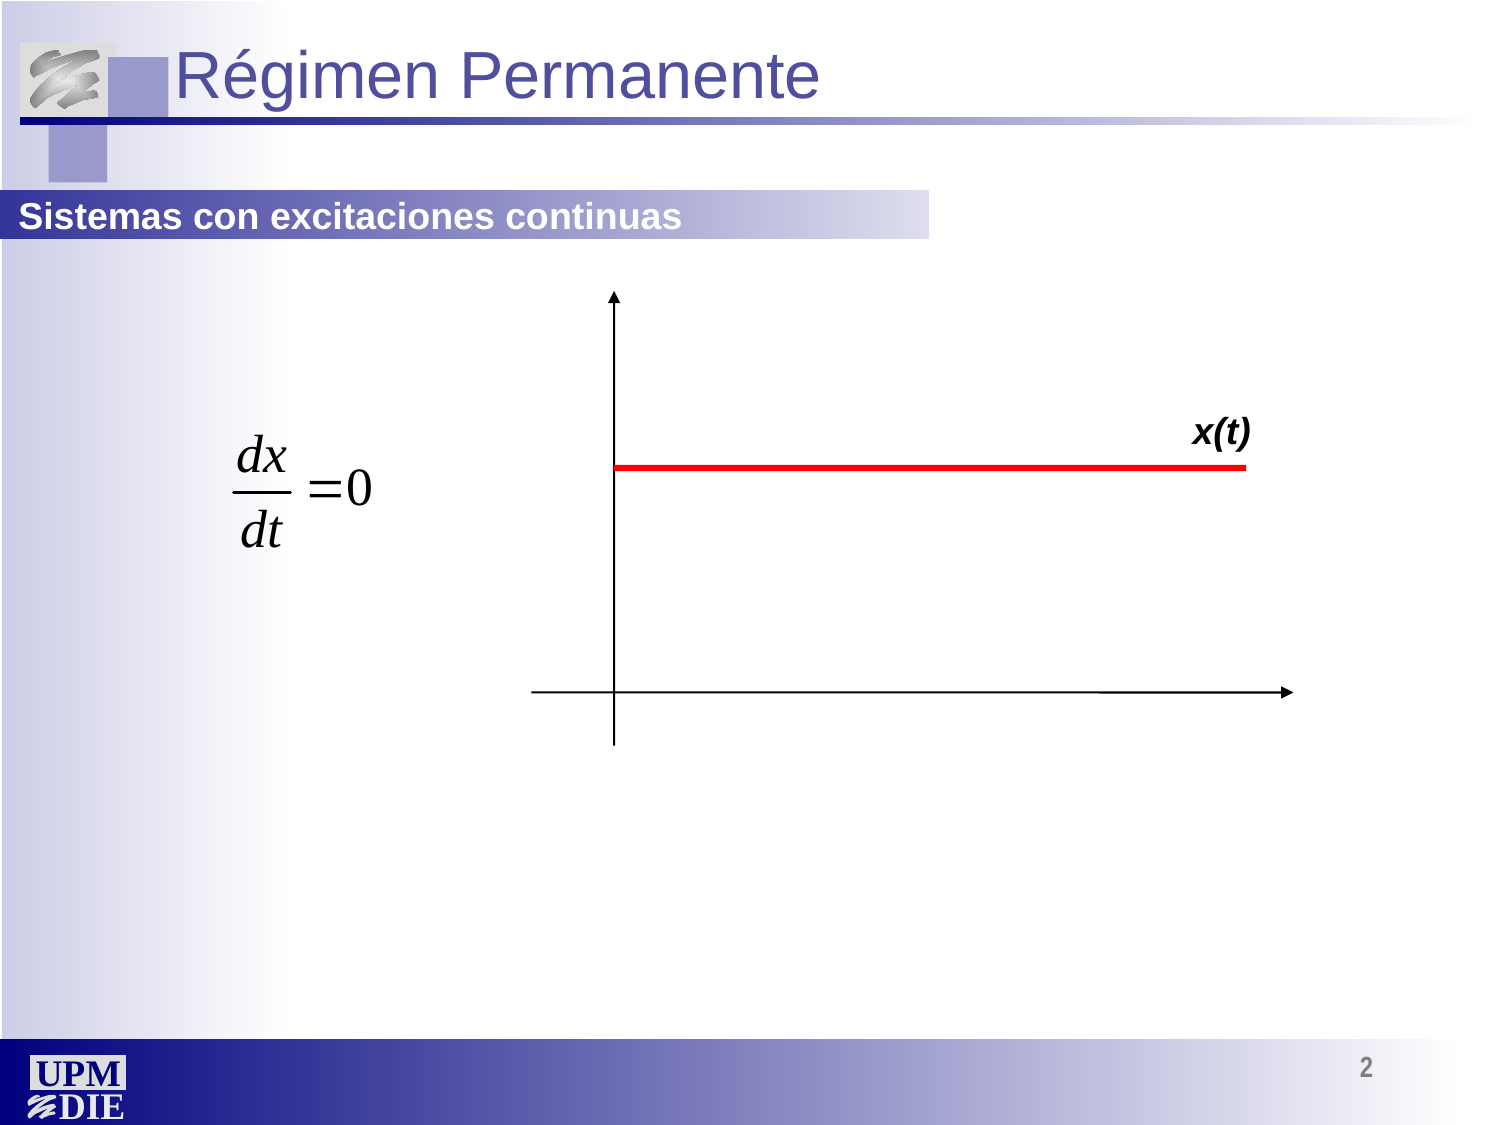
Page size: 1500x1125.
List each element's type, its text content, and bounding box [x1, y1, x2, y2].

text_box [224, 420, 382, 560]
text_box [607, 290, 621, 692]
text_box x(t) [1178, 400, 1266, 460]
title Régimen Permanente [159, 23, 1430, 120]
text_box [531, 686, 1294, 699]
text_box Sistemas con excitaciones continuas [0, 190, 929, 239]
